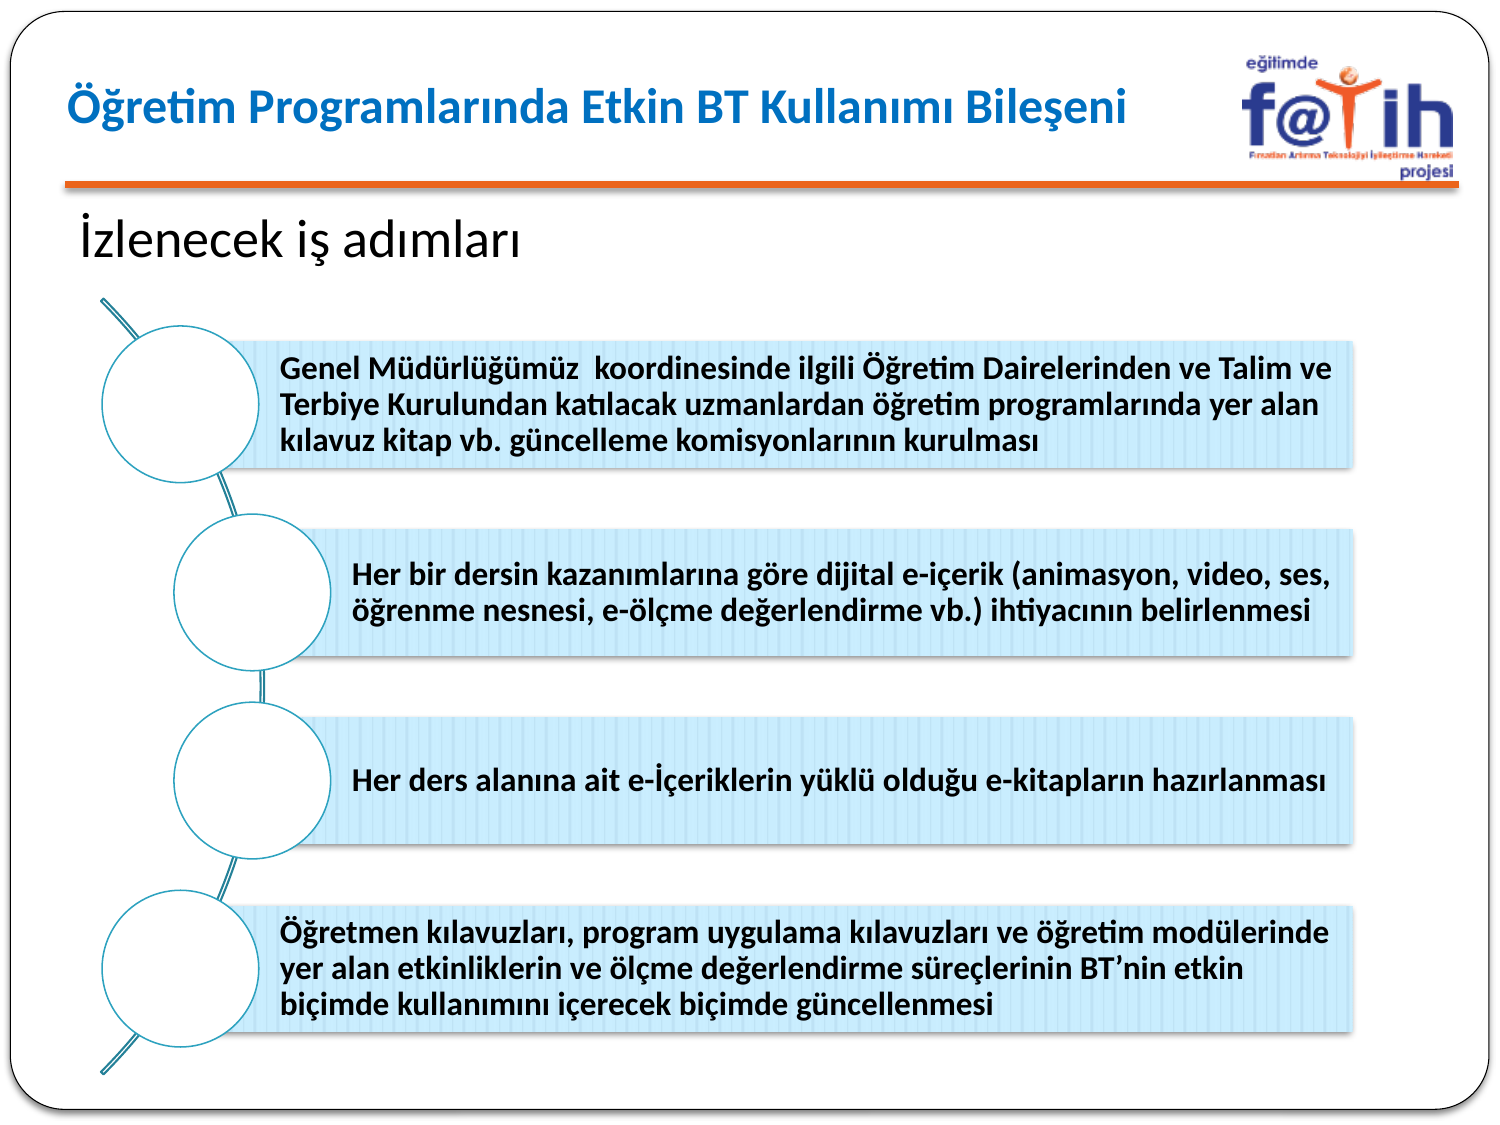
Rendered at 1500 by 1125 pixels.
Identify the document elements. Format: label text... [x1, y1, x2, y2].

list İzlenecek iş adımları [64, 196, 1415, 291]
text_box Öğretim Programlarında Etkin BT Kullanımı Bileşeni [53, 66, 1187, 149]
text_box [88, 278, 1365, 1095]
picture [1242, 54, 1453, 182]
